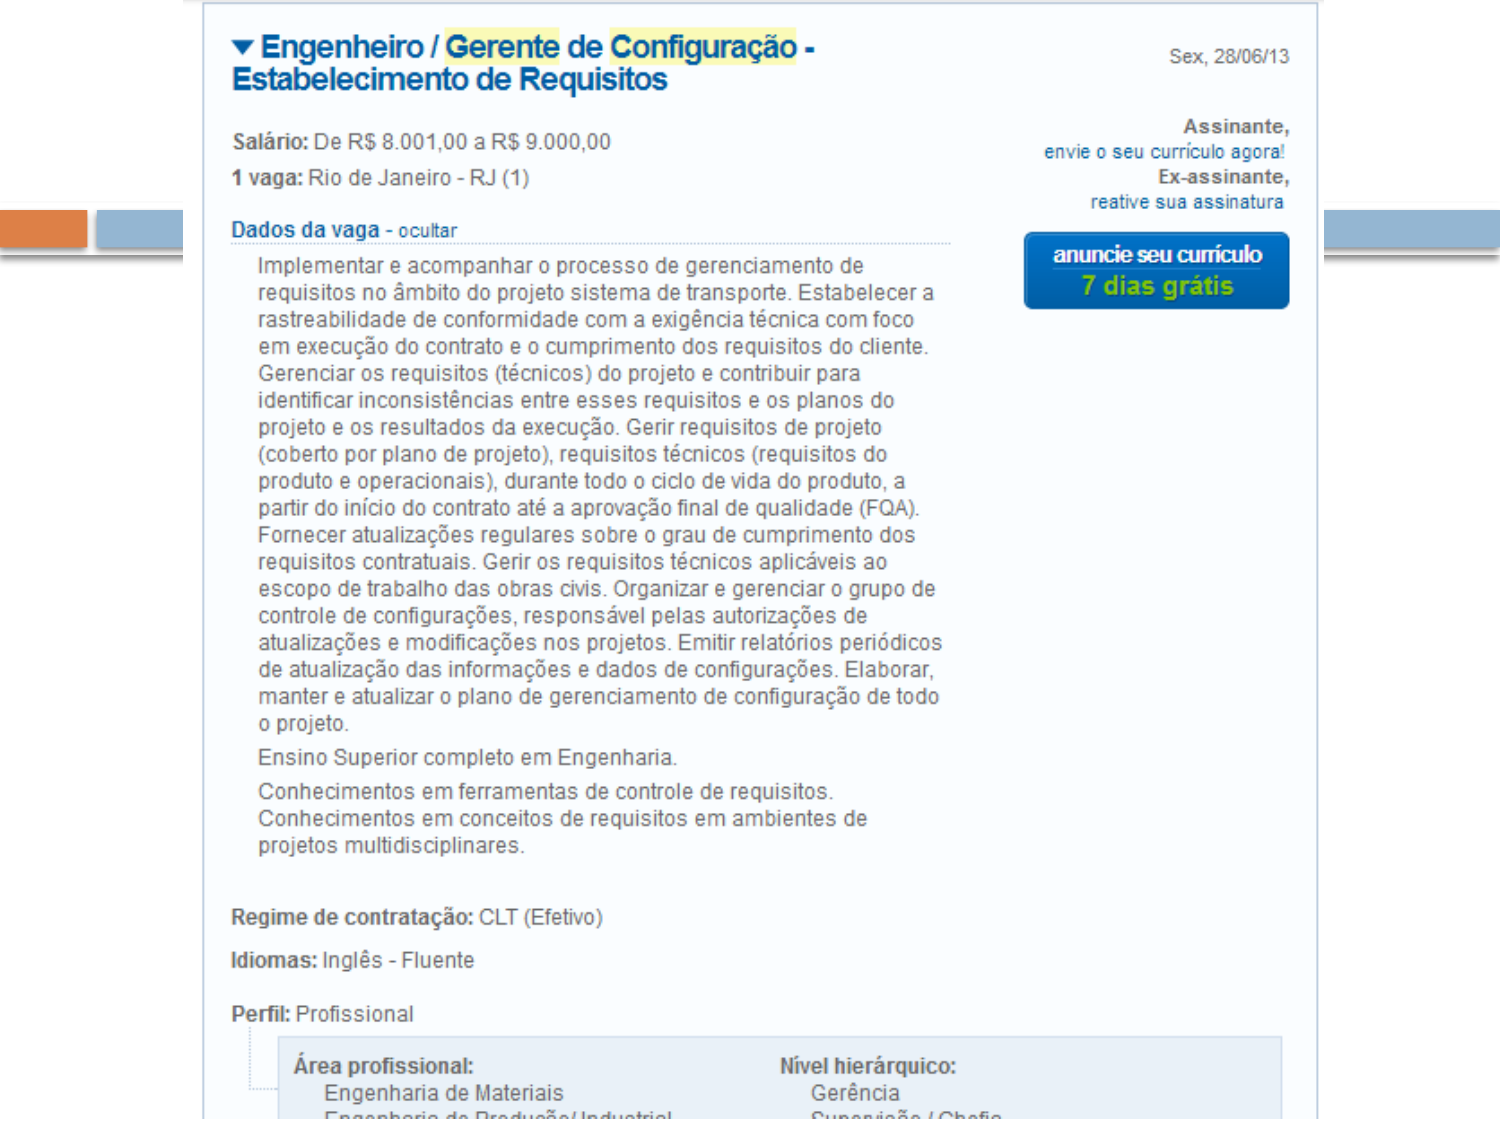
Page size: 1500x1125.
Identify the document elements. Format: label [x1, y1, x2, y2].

picture [182, 0, 1324, 1120]
